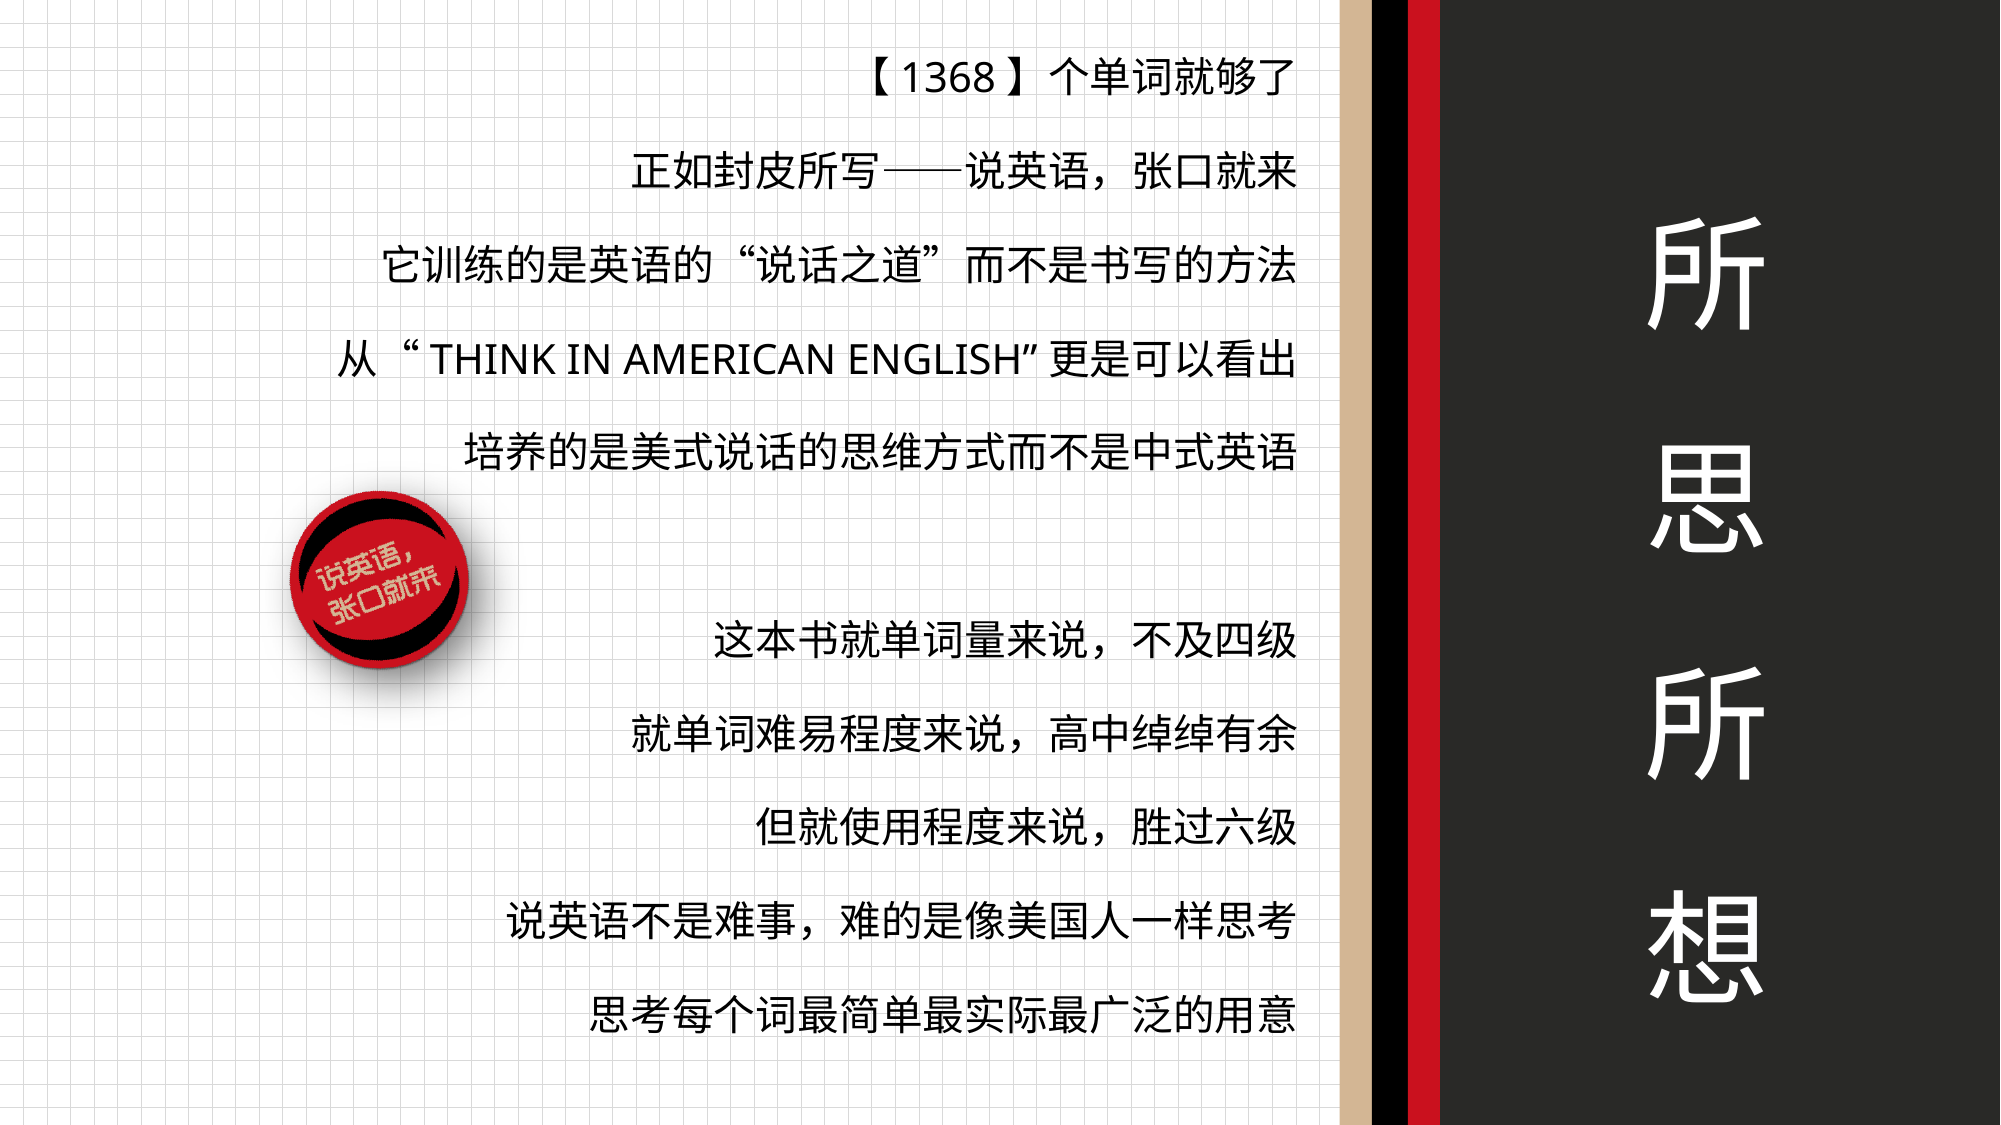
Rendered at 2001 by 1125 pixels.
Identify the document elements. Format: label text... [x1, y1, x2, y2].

text_box [1371, 0, 1407, 1125]
text_box 所思所想 [1629, 112, 1716, 1028]
text_box 【1368】个单词就够了 正如封皮所写——说英语，张口就来 它训练的是英语的“说话之道”而不是书写的方法 从“THINK IN AMERICAN ENGLISH”更是可以看出 培养的是美式说话的思维方式而不是中式英语 这本书就单词量来说，不及四级 就单词难易程度来说，高中绰绰有余 但就使用程度来说，胜过六级 说英语不是难事，难的是像美国人一样思考 思考每个词最简单最实际最广泛的用意 [30, 0, 1314, 1047]
text_box [1439, 0, 2000, 1125]
picture [262, 463, 497, 698]
text_box [1339, 0, 1371, 1125]
text_box [1407, 0, 1439, 1125]
